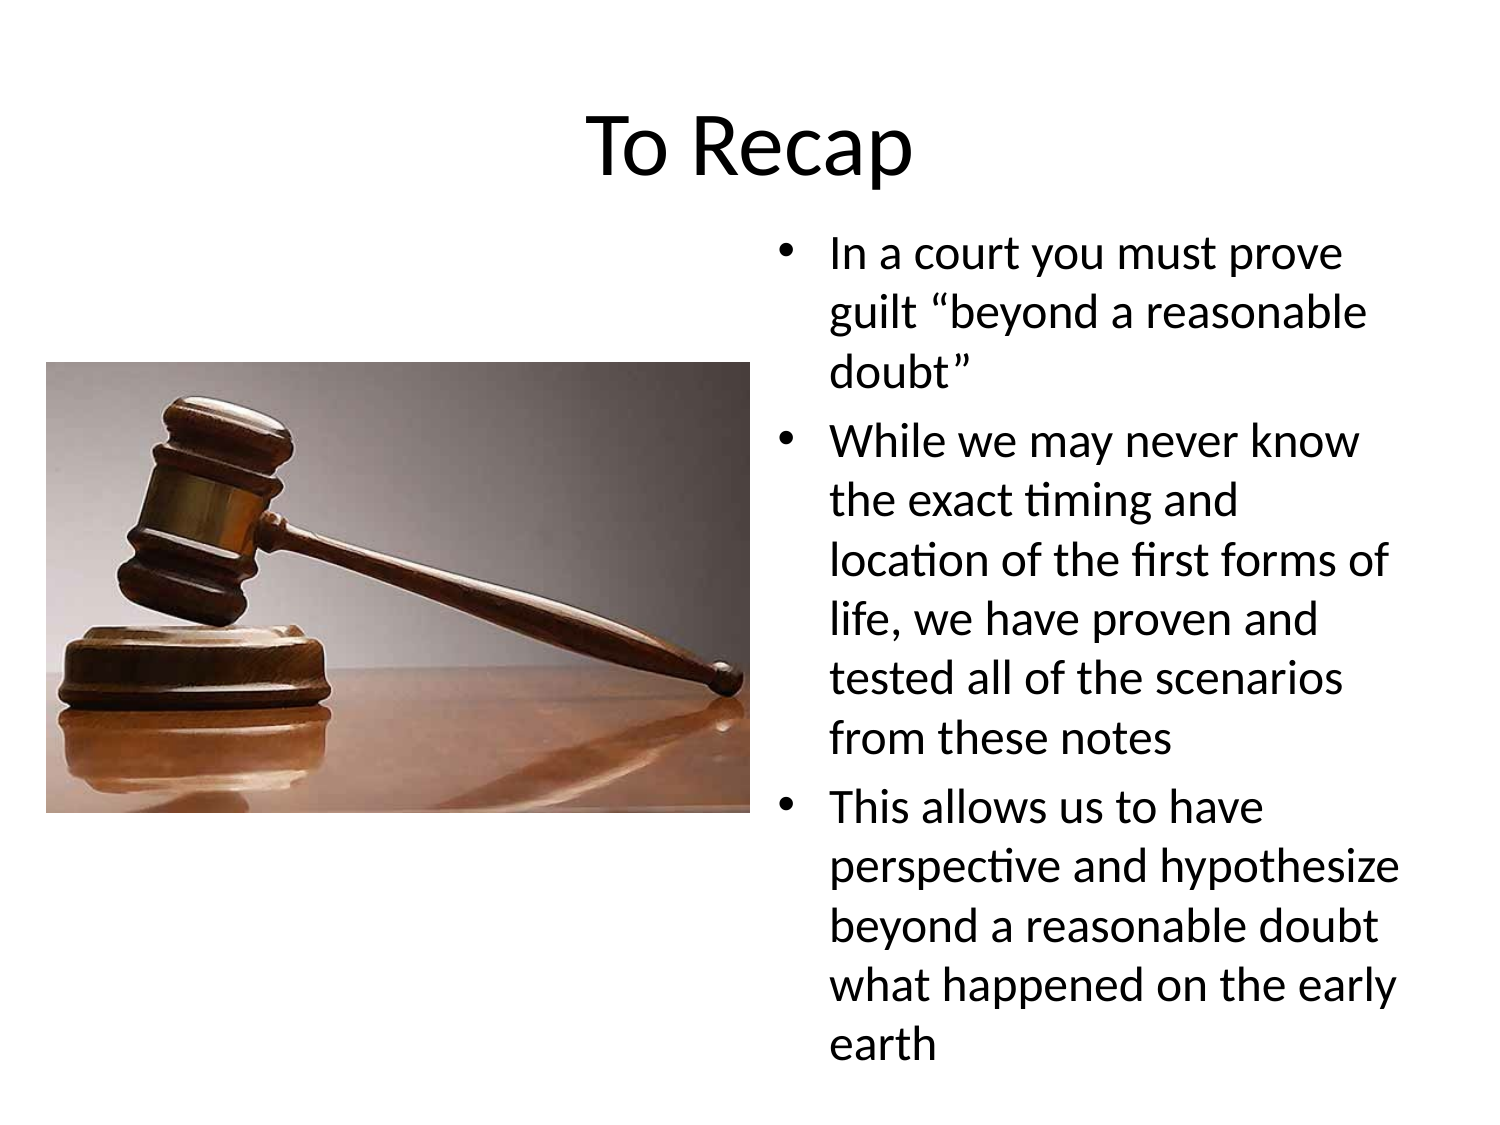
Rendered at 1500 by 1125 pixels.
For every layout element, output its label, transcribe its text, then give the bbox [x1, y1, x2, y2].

list In a court you must prove guilt “beyond a reasonable doubt” While we may never know the exact timing and location of the first forms of life, we have proven and tested all of the scenarios from these notes This allows us to have perspective and hypothesize beyond a reasonable doubt what happened on the early earth [762, 212, 1425, 1088]
picture [46, 362, 751, 813]
title To Recap [75, 45, 1425, 233]
